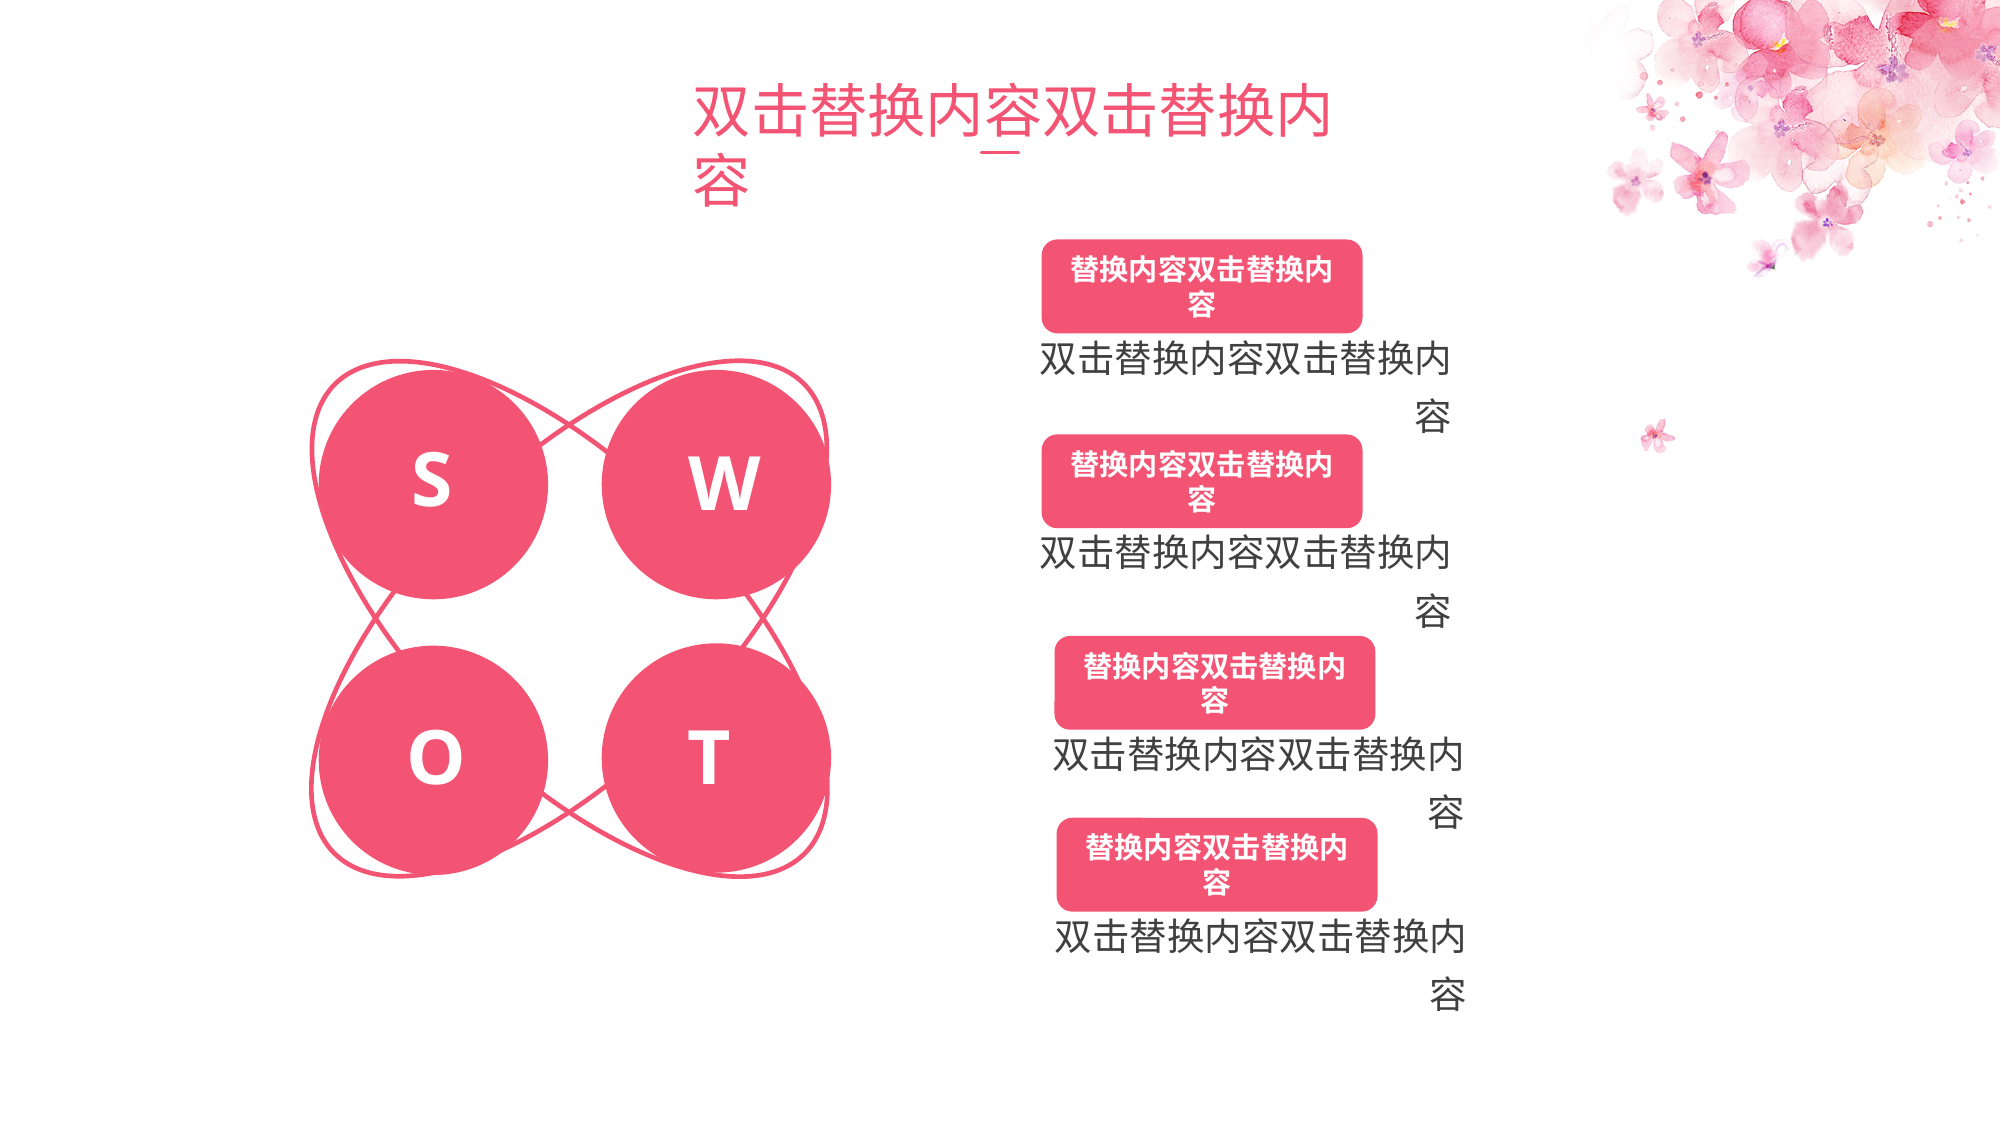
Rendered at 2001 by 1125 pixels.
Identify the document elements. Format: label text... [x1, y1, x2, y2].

text_box [310, 360, 569, 499]
text_box 双击替换内容双击替换内容 [1037, 710, 1480, 842]
text_box [317, 644, 550, 877]
text_box [704, 789, 829, 878]
picture [1571, 0, 2000, 459]
text_box [317, 368, 550, 601]
text_box [310, 359, 828, 878]
text_box 替换内容双击替换内容 [1041, 434, 1363, 508]
text_box 双击替换内容双击替换内容 [1039, 891, 1482, 1024]
text_box [600, 642, 833, 874]
text_box 替换内容双击替换内容 [1054, 635, 1376, 710]
text_box [335, 548, 391, 618]
text_box W [660, 427, 790, 533]
text_box [569, 790, 667, 864]
text_box 双击替换内容双击替换内容 [678, 66, 1363, 222]
text_box [600, 368, 833, 601]
text_box T [667, 702, 753, 807]
text_box 双击替换内容双击替换内容 [1024, 313, 1467, 446]
text_box 双击替换内容双击替换内容 [1024, 508, 1467, 641]
text_box 替换内容双击替换内容 [1056, 817, 1378, 891]
text_box 替换内容双击替换内容 [1041, 239, 1363, 313]
text_box [746, 619, 797, 674]
text_box S [386, 424, 479, 530]
text_box O [376, 702, 496, 807]
